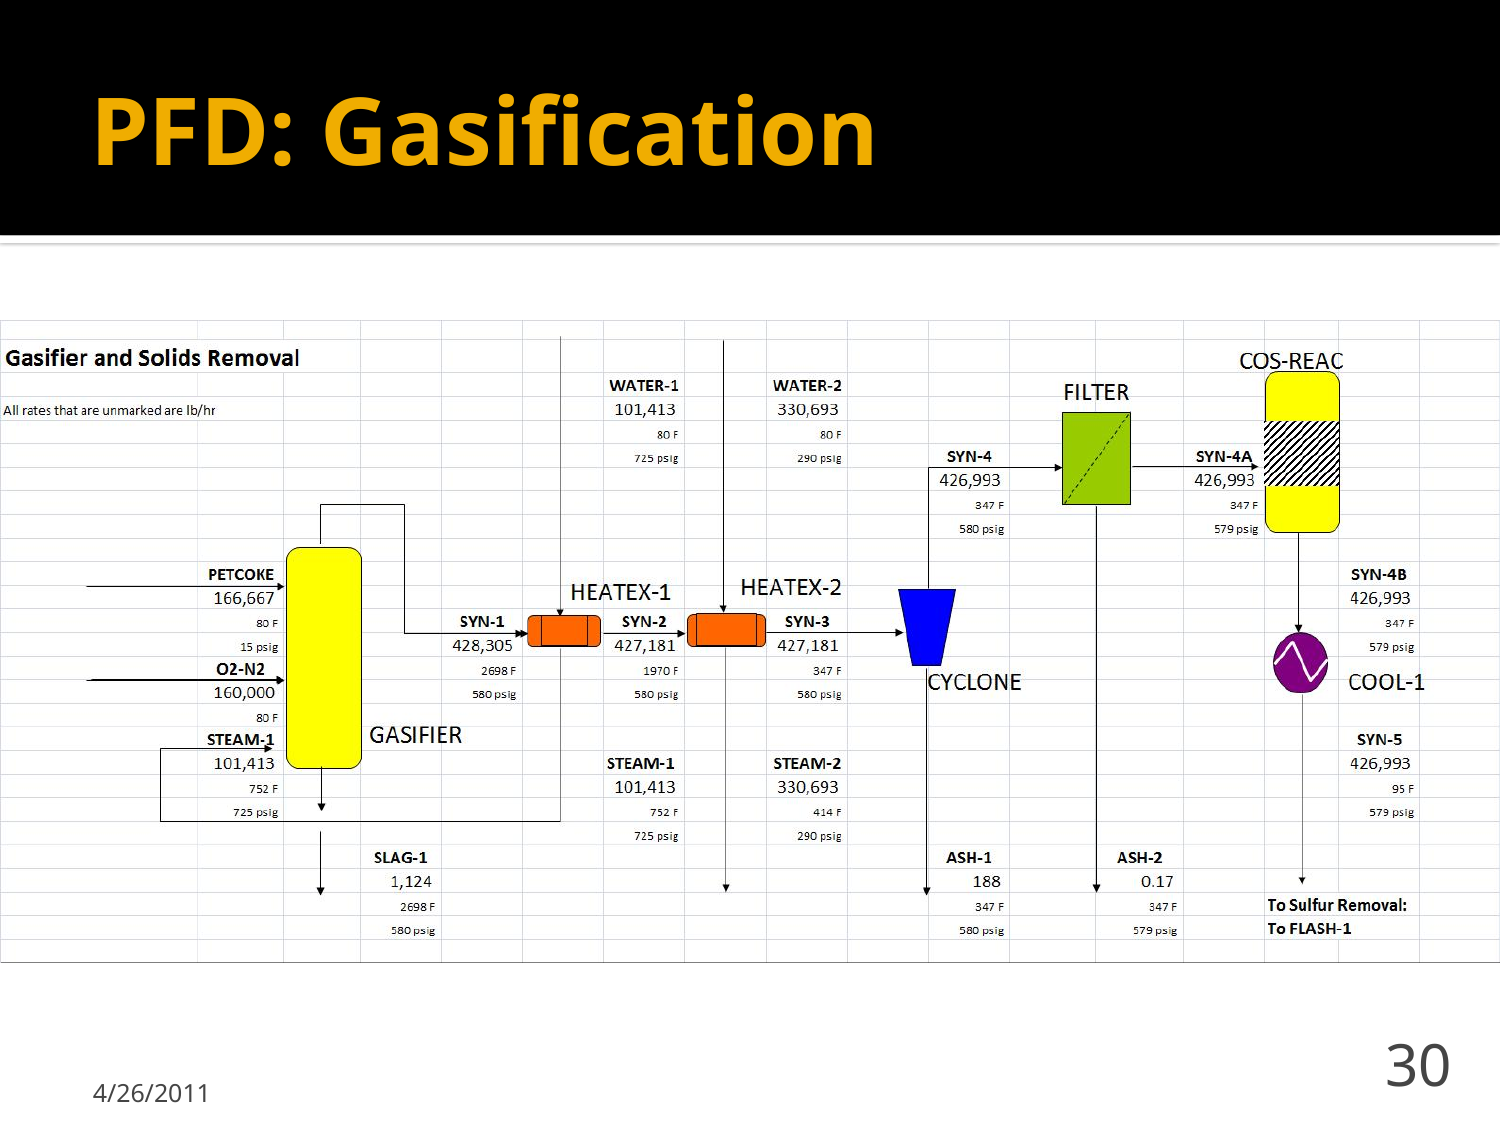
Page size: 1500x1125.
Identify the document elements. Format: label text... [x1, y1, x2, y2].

slide_number 30 [1345, 1062, 1467, 1108]
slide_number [75, 1062, 425, 1108]
picture [0, 320, 1500, 963]
title PFD: Gasification [75, 25, 1425, 231]
